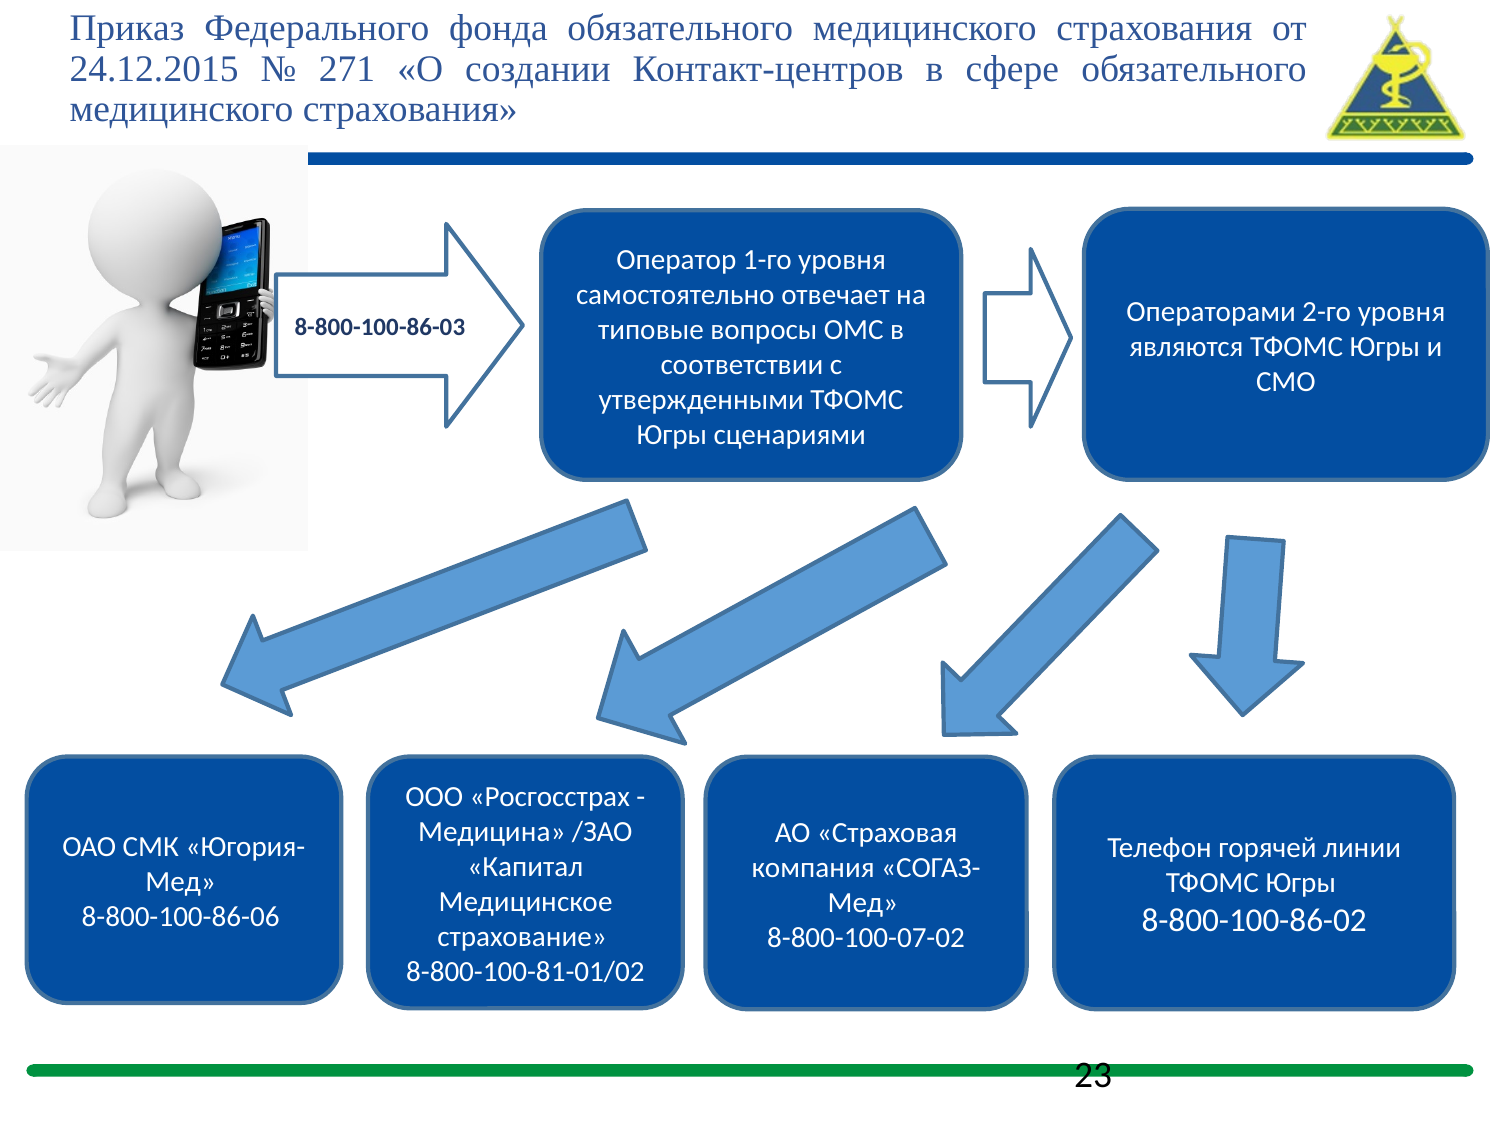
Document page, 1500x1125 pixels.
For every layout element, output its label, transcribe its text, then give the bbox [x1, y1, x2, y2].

text_box 8-800-100-86-03 [311, 221, 525, 429]
text_box Оператор 1-го уровня самостоятельно отвечает на типовые вопросы ОМС в соответствии с утвержденными ТФОМС Югры сценариями [539, 208, 964, 482]
text_box [982, 246, 1073, 429]
slide_number 23 [1059, 1042, 1397, 1103]
text_box [595, 505, 948, 746]
picture [0, 144, 308, 552]
text_box Операторами 2-го уровня являются ТФОМС Югры и СМО [1081, 206, 1490, 482]
text_box ООО «Росгосстрах - Медицина» /ЗАО «Капитал Медицинское страхование» 8-800-100-81-01/02 [365, 754, 685, 1011]
text_box ОАО СМК «Югория-Мед» 8-800-100-86-06 [24, 754, 344, 1006]
picture [1323, 14, 1466, 143]
text_box [220, 498, 648, 718]
text_box Телефон горячей линии ТФОМС Югры 8-800-100-86-02 [1052, 754, 1457, 1012]
text_box [940, 512, 1160, 737]
text_box АО «Страховая компания «СОГАЗ-Мед» 8-800-100-07-02 [703, 754, 1029, 1012]
text_box [1188, 534, 1306, 718]
title Приказ Федерального фонда обязательного медицинского страхования от 24.12.2015 № 271 «О создании Контакт-центров в сфере обязательного медицинского страхования» [54, 19, 1324, 138]
